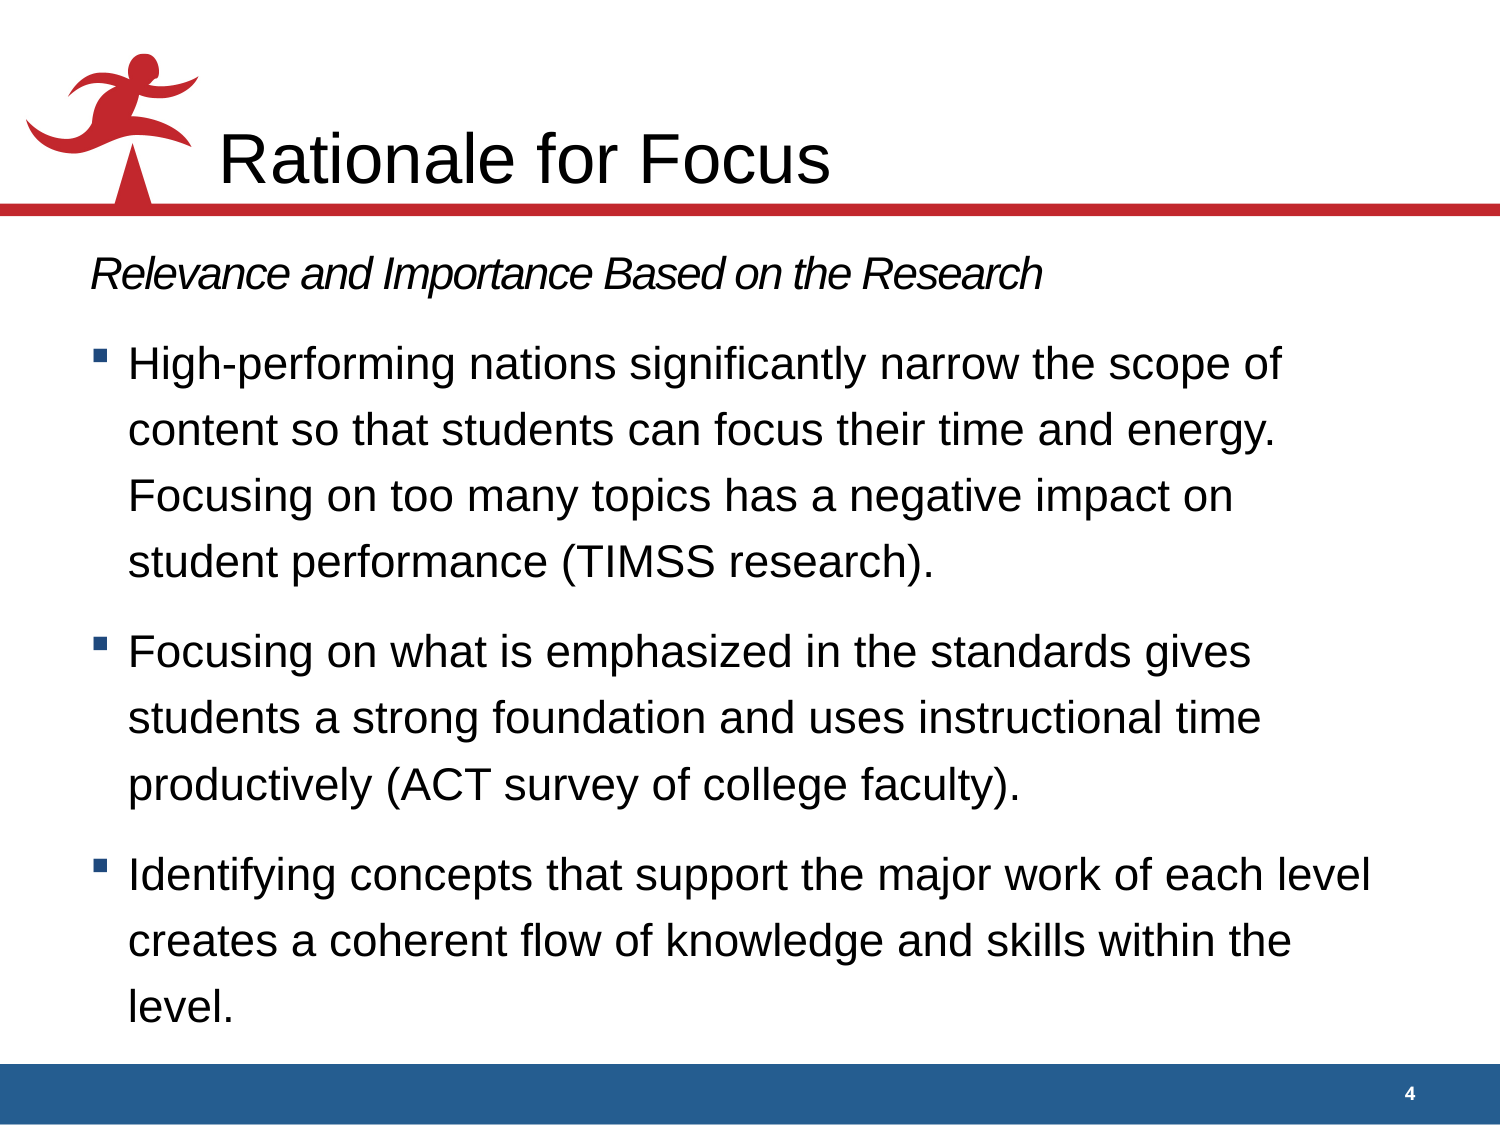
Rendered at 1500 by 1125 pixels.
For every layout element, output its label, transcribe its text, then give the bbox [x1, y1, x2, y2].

picture [0, 0, 1500, 1125]
list Relevance and Importance Based on the Research High-performing nations significantly narrow the scope of content so that students can focus their time and energy. Focusing on too many topics has a negative impact on student performance (TIMSS research). Focusing on what is emphasized in the standards gives students a strong foundation and uses instructional time productively (ACT survey of college faculty). Identifying concepts that support the major work of each level creates a coherent flow of knowledge and skills within the level. [75, 224, 1403, 1125]
title Rationale for Focus [204, 91, 1500, 207]
